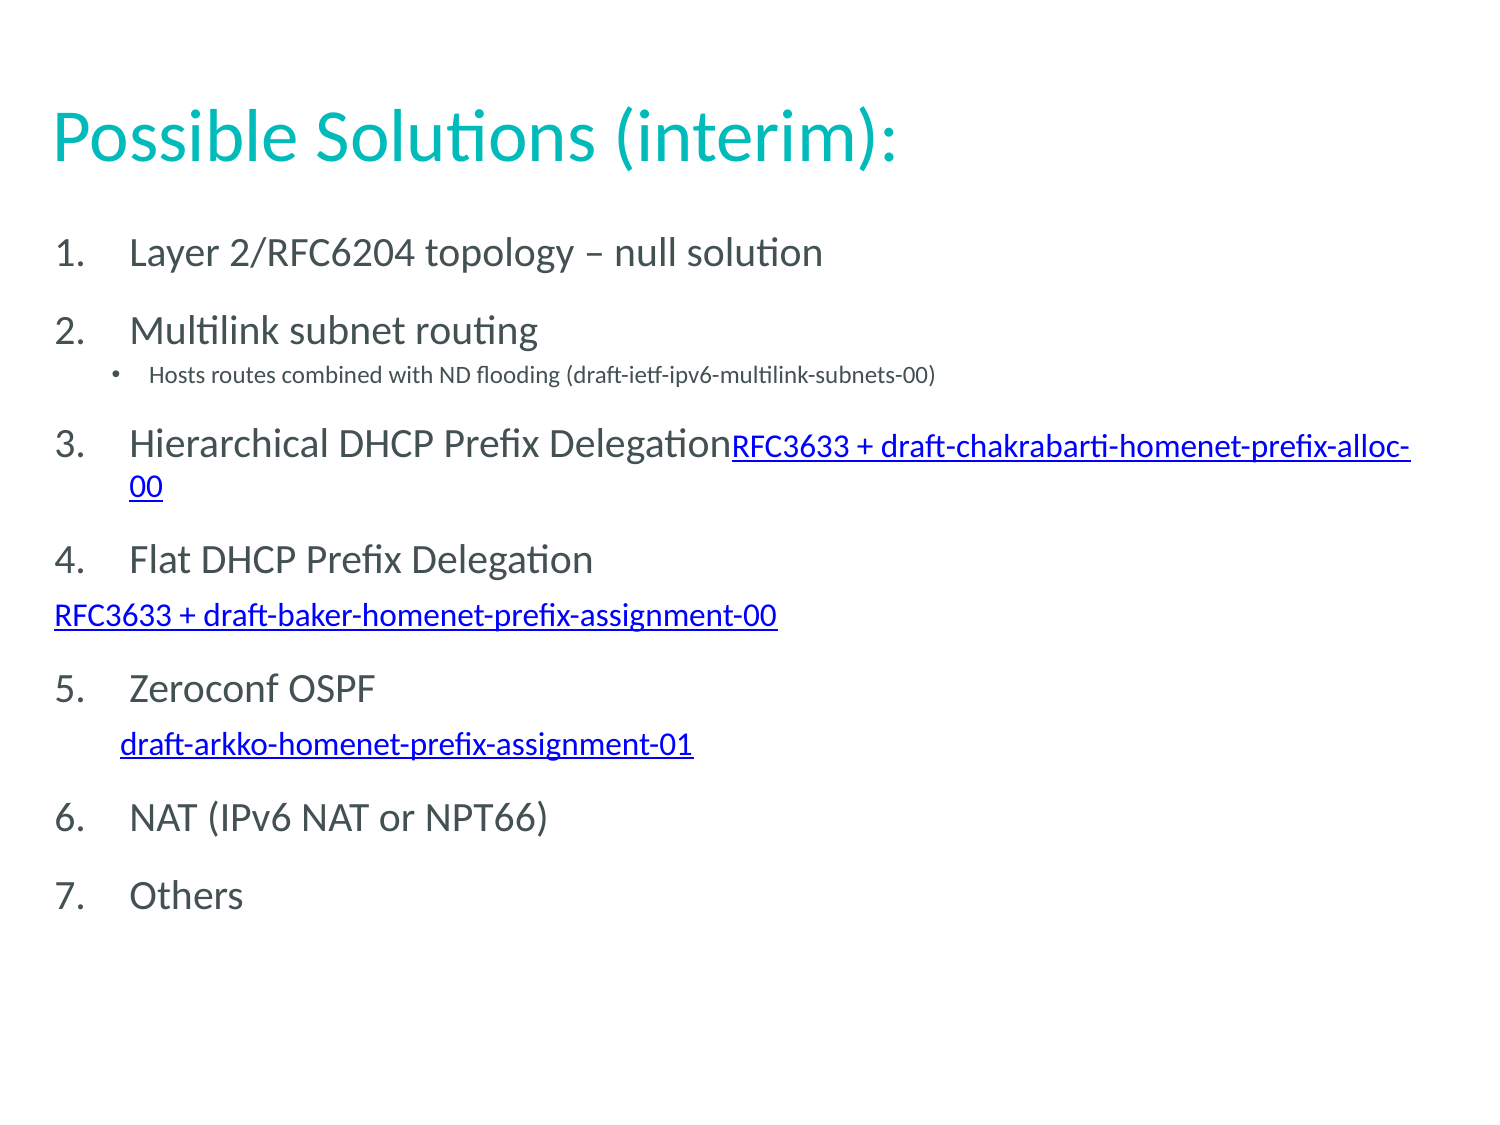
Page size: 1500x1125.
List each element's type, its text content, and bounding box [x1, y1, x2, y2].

list Layer 2/RFC6204 topology – null solution Multilink subnet routing Hosts routes combined with ND flooding (draft-ietf-ipv6-multilink-subnets-00) Hierarchical DHCP Prefix DelegationRFC3633 + draft-chakrabarti-homenet-prefix-alloc-00 Flat DHCP Prefix Delegation RFC3633 + draft-baker-homenet-prefix-assignment-00 Zeroconf OSPF draft-arkko-homenet-prefix-assignment-01 NAT (IPv6 NAT or NPT66) Others [39, 220, 1447, 1035]
title Possible Solutions (interim): [37, 70, 1447, 209]
